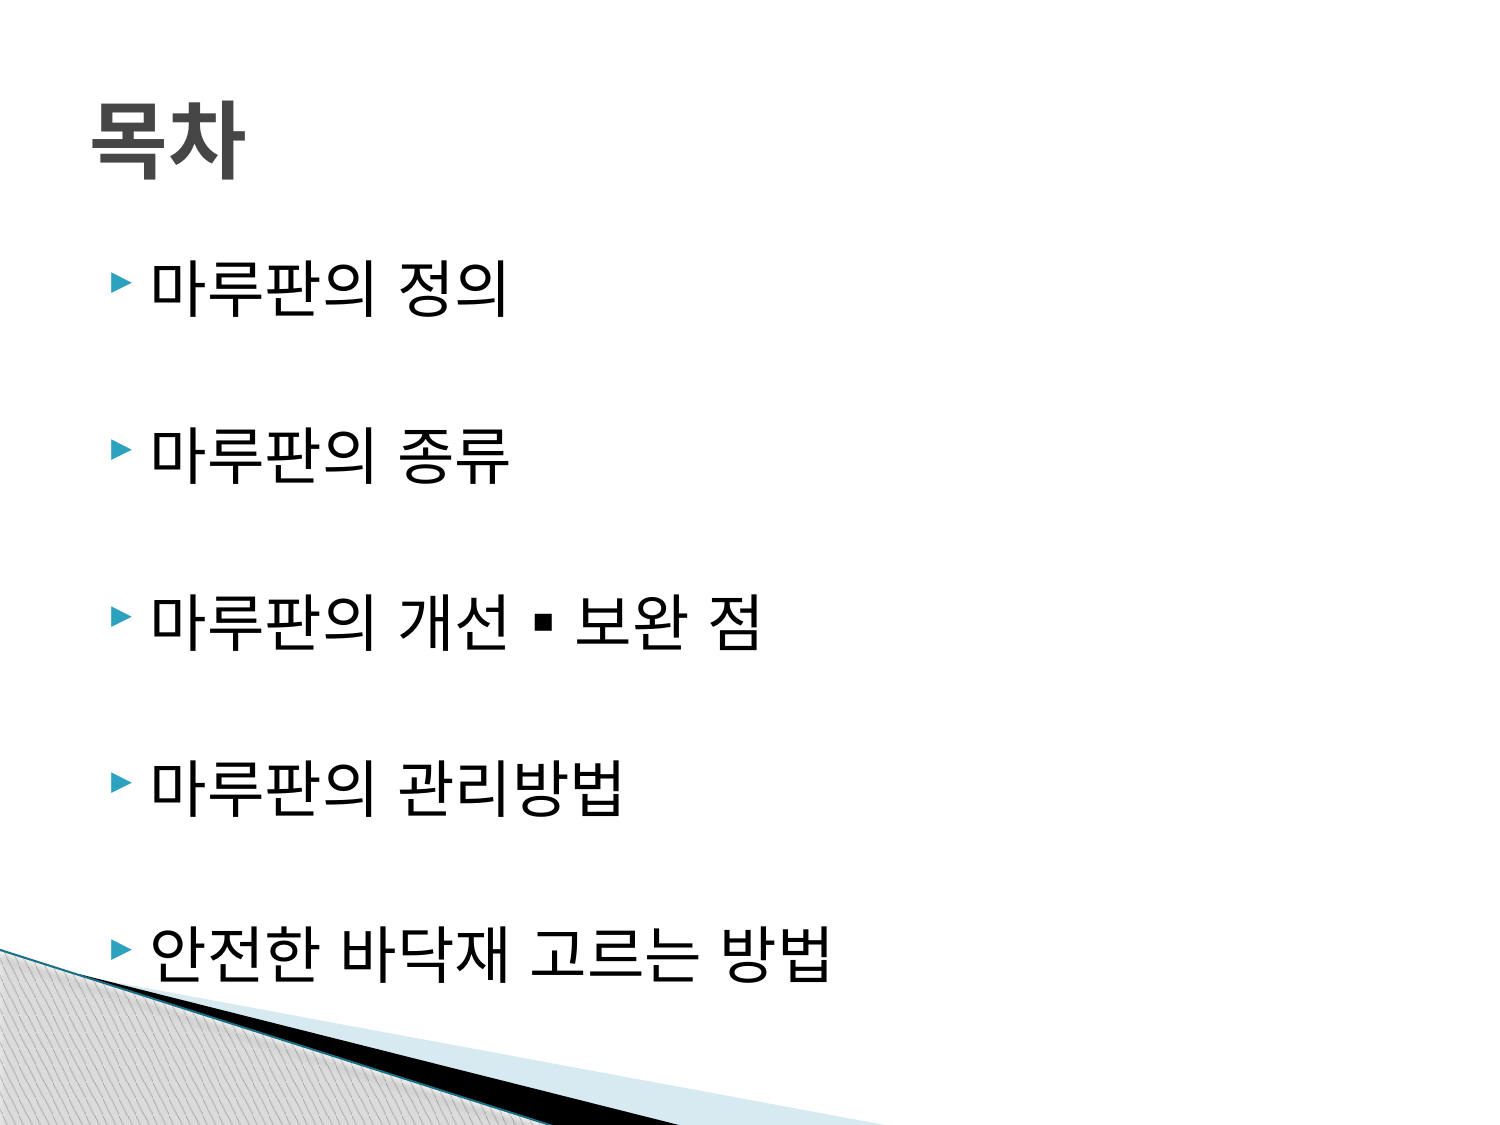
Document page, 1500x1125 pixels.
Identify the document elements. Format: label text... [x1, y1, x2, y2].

list 마루판의 정의 마루판의 종류 마루판의 개선▪보완 점 마루판의 관리방법 안전한 바닥재 고르는 방법 [75, 243, 1425, 986]
title 목차 [75, 45, 1425, 233]
